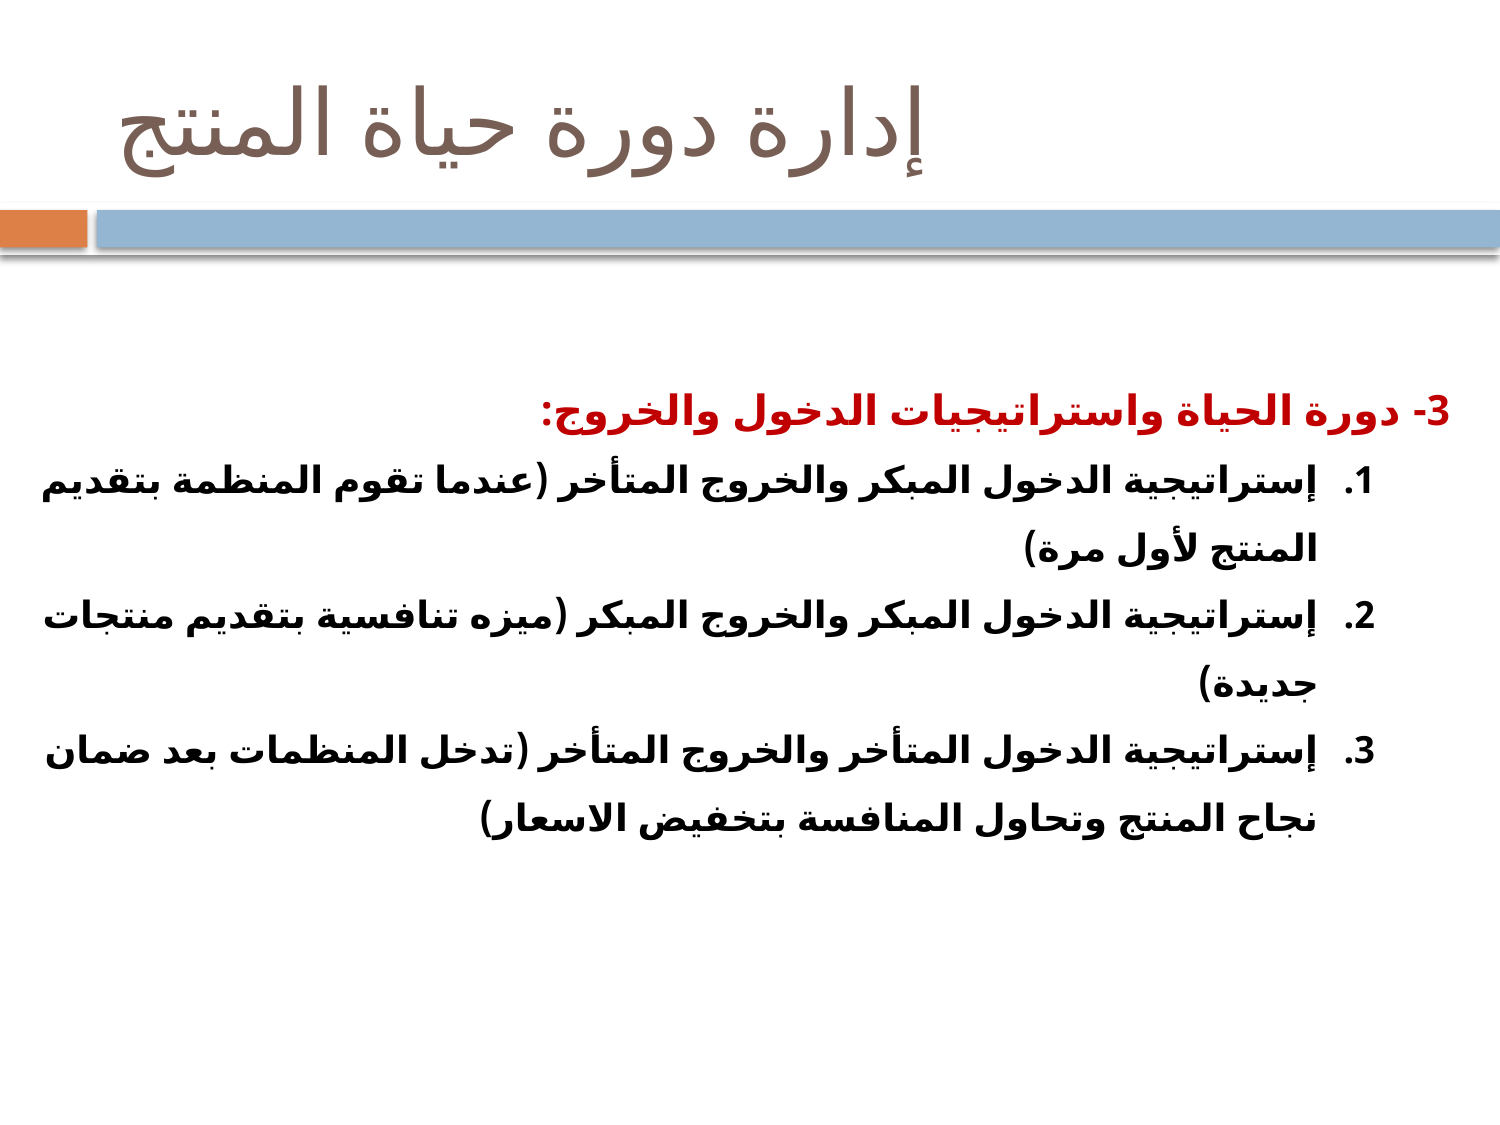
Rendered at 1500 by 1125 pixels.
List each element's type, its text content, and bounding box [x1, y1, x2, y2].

title إدارة دورة حياة المنتج [100, 37, 1438, 200]
text_box 3- دورة الحياة واستراتيجيات الدخول والخروج: إستراتيجية الدخول المبكر والخروج المتأخر (عندما تقوم المنظمة بتقديم المنتج لأول مرة) إستراتيجية الدخول المبكر والخروج المبكر (ميزه تنافسية بتقديم منتجات جديدة) إستراتيجية الدخول المتأخر والخروج المتأخر (تدخل المنظمات بعد ضمان نجاح المنتج وتحاول المنافسة بتخفيض الاسعار) [23, 351, 1465, 846]
